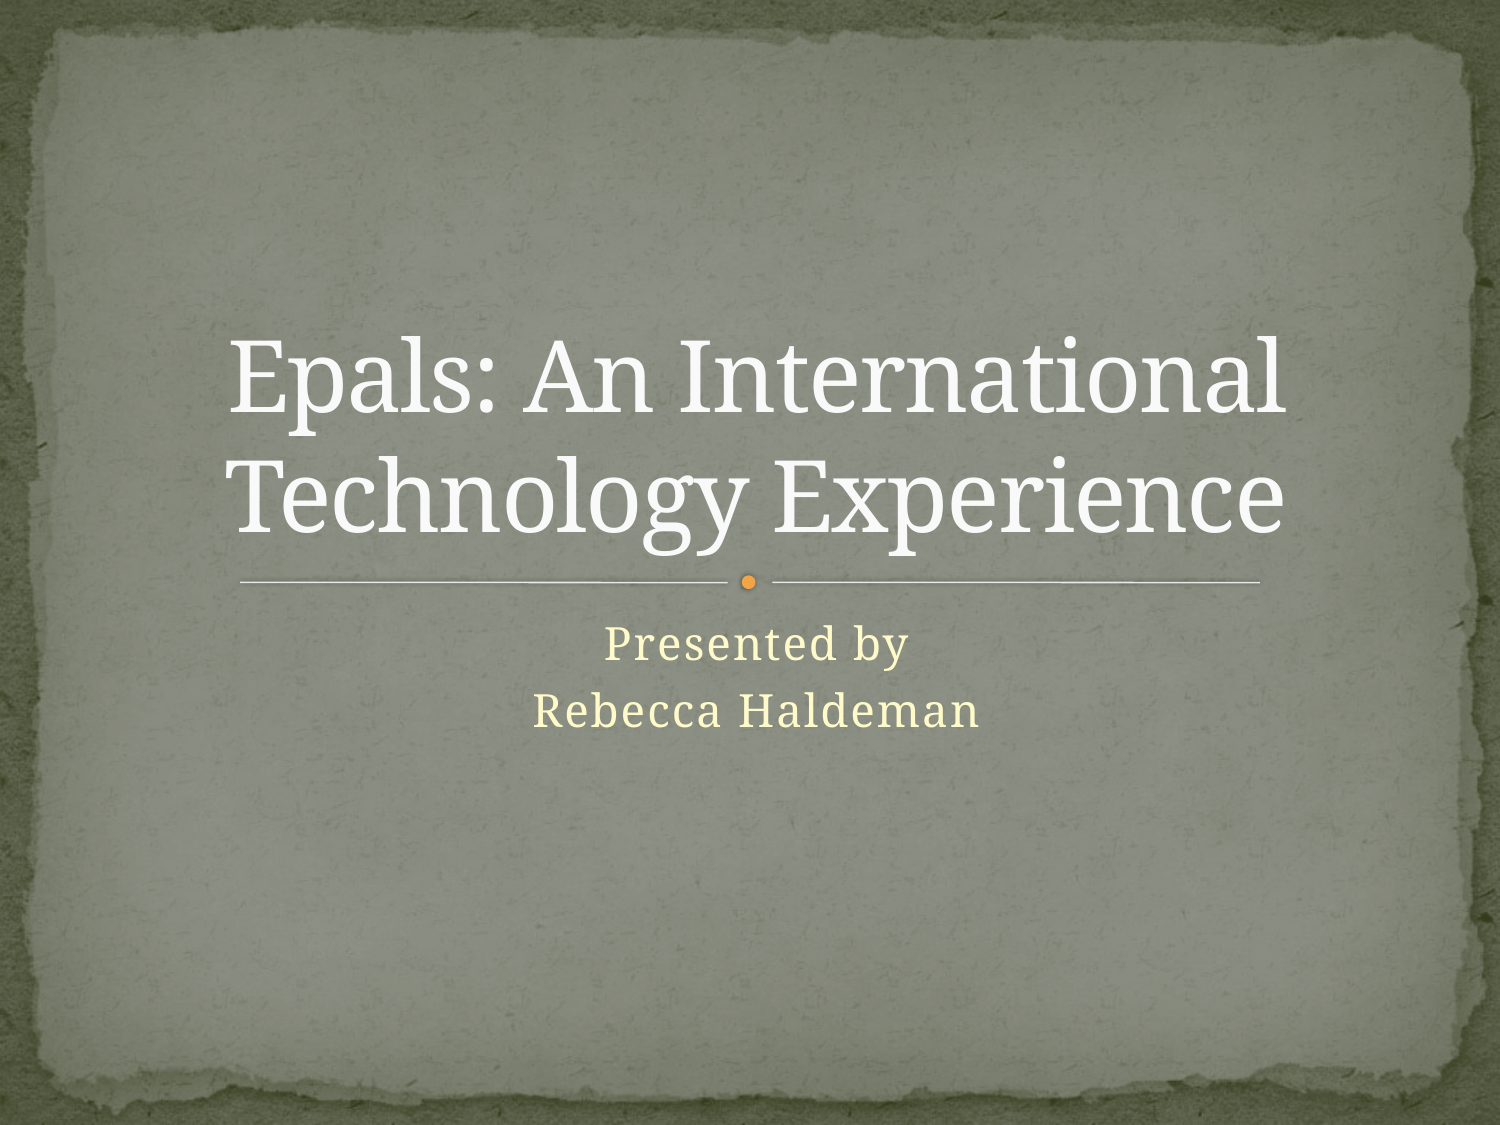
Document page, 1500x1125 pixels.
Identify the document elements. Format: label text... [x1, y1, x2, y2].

subtitle Presented by Rebecca Haldeman [75, 606, 1438, 795]
title Epals: An International Technology Experience [74, 235, 1438, 561]
